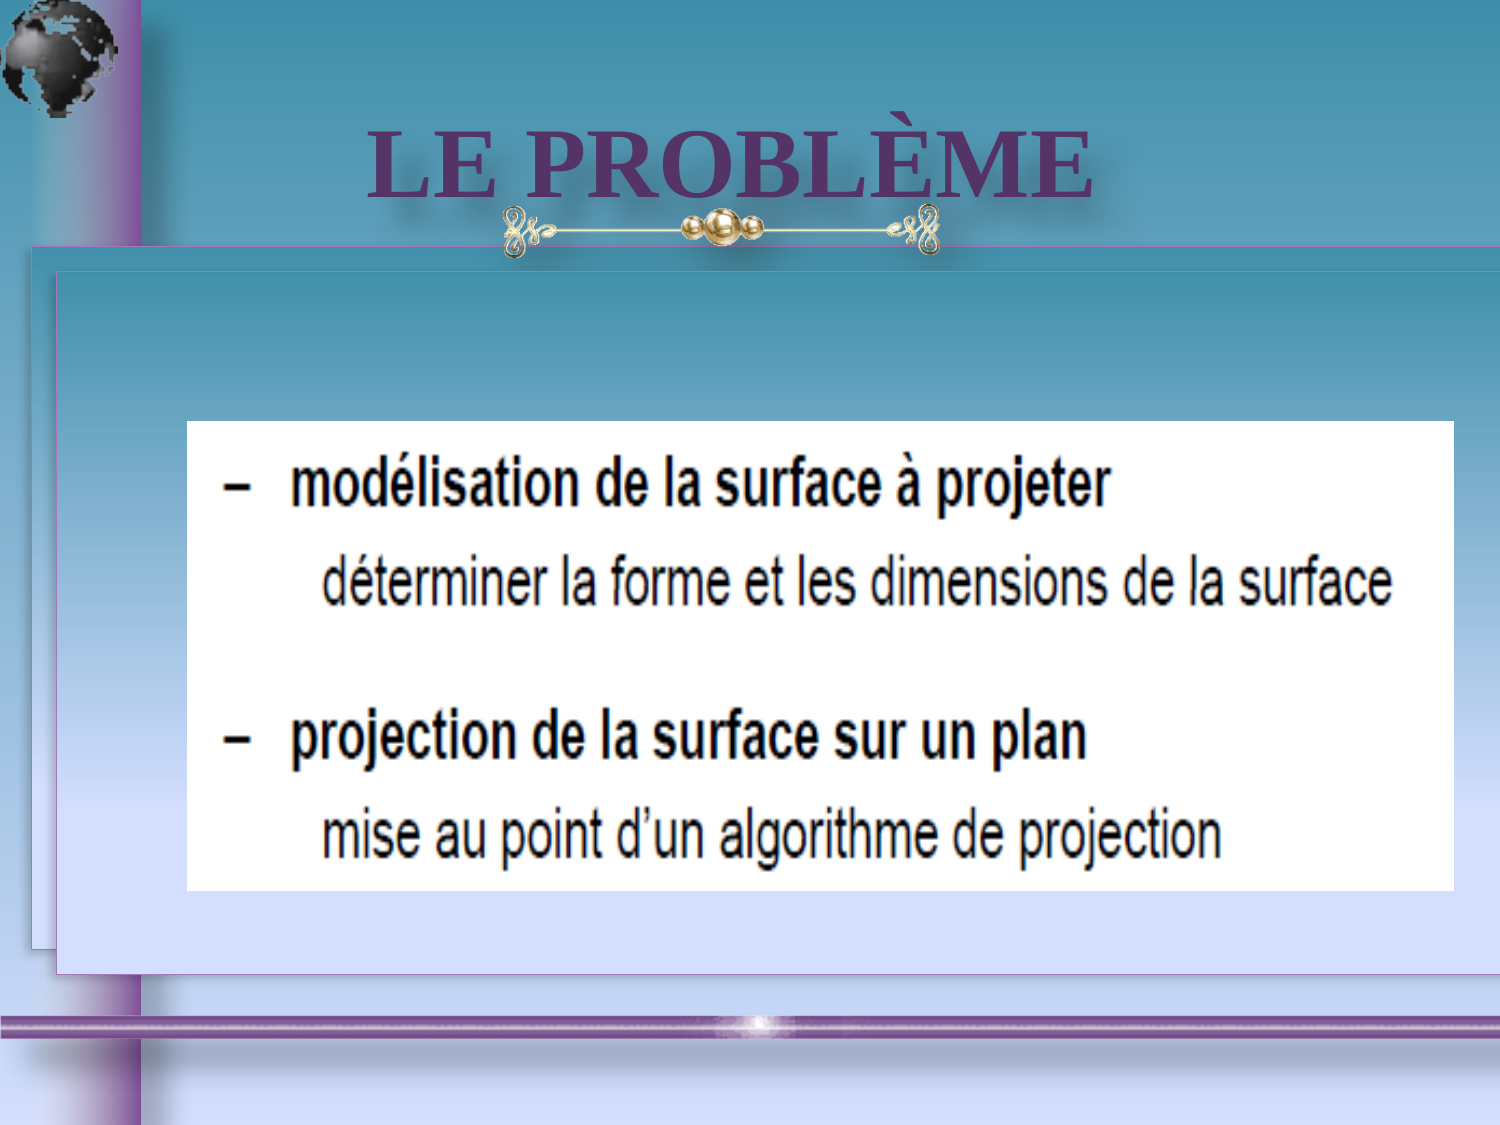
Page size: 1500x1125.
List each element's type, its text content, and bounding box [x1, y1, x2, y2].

picture [31, 204, 1500, 975]
text_box LE PROBLÈME [328, 93, 1137, 226]
